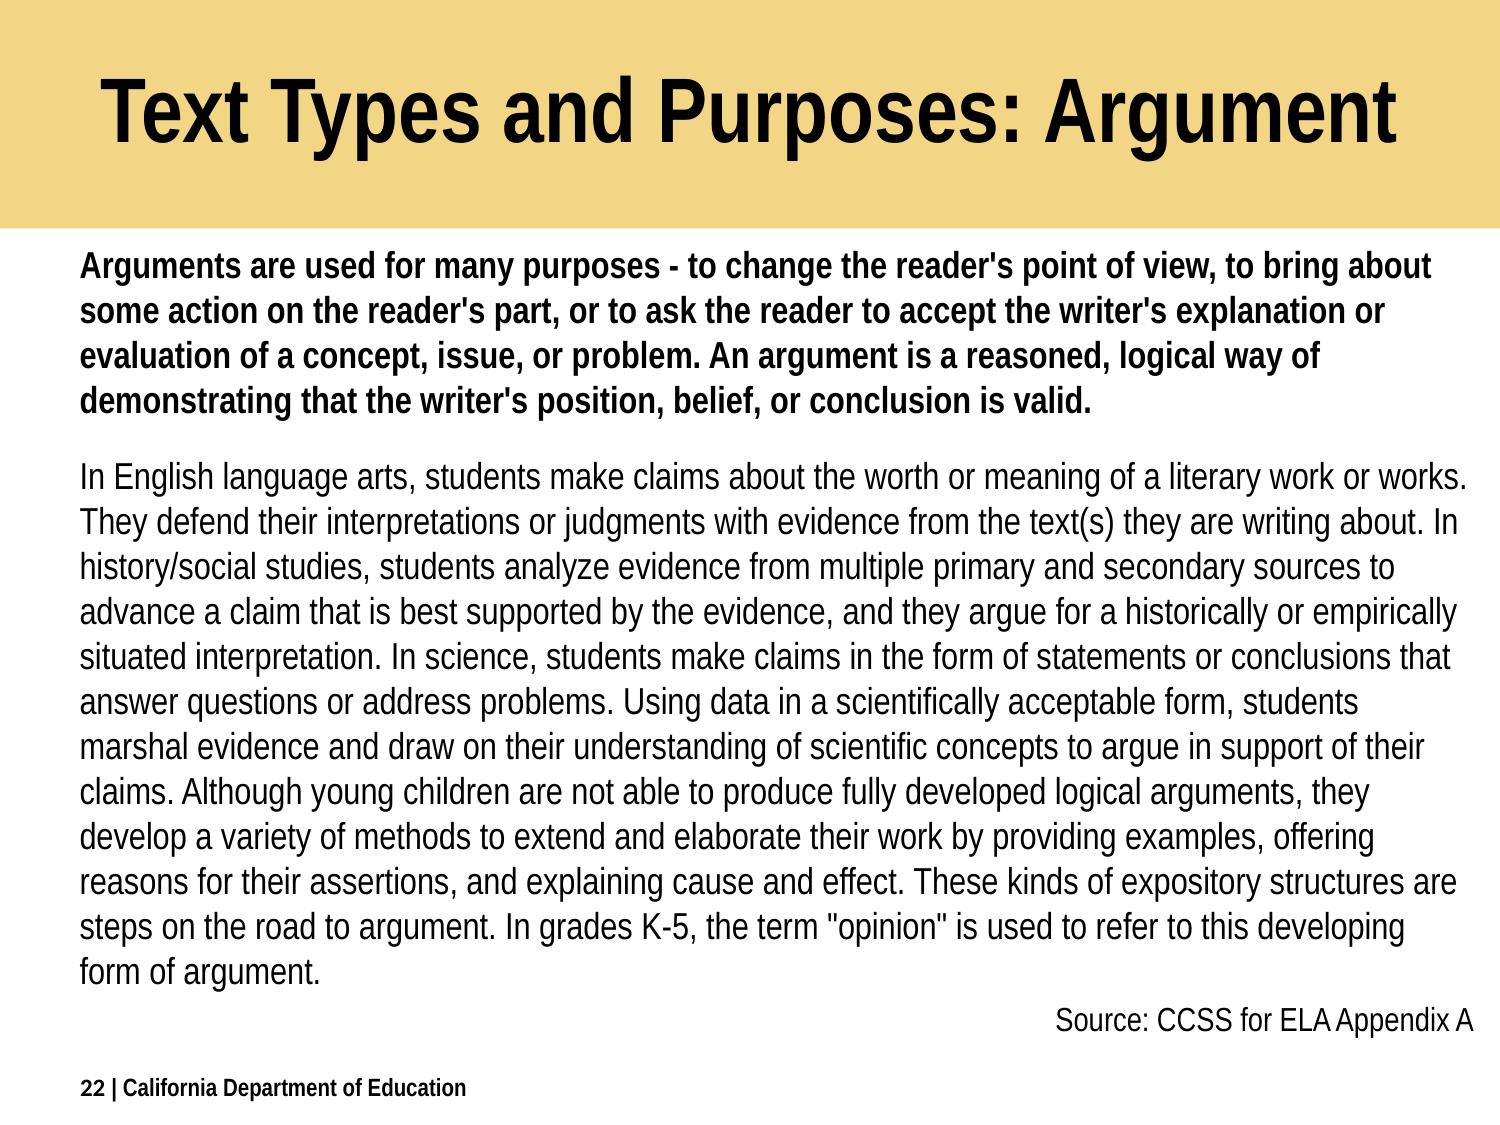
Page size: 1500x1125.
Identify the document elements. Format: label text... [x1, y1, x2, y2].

title Text Types and Purposes: Argument [0, 11, 1500, 200]
footer | California Department of Education [121, 1064, 699, 1124]
list Arguments are used for many purposes - to change the reader's point of view, to bring about some action on the reader's part, or to ask the reader to accept the writer's explanation or evaluation of a concept, issue, or problem. An argument is a reasoned, logical way of demonstrating that the writer's position, belief, or conclusion is valid. In English language arts, students make claims about the worth or meaning of a literary work or works. They defend their interpretations or judgments with evidence from the text(s) they are writing about. In history/social studies, students analyze evidence from multiple primary and secondary sources to advance a claim that is best supported by the evidence, and they argue for a historically or empirically situated interpretation. In science, students make claims in the form of statements or conclusions that answer questions or address problems. Using data in a scientifically acceptable form, students marshal evidence and draw on their understanding of scientific concepts to argue in support of their claims. Although young children are not able to produce fully developed logical arguments, they develop a variety of methods to extend and elaborate their work by providing examples, offering reasons for their assertions, and explaining cause and effect. These kinds of expository structures are steps on the road to argument. In grades K-5, the term "opinion" is used to refer to this developing form of argument. Source: CCSS for ELA Appendix A [64, 233, 1490, 1040]
slide_number 22 [55, 1064, 121, 1124]
